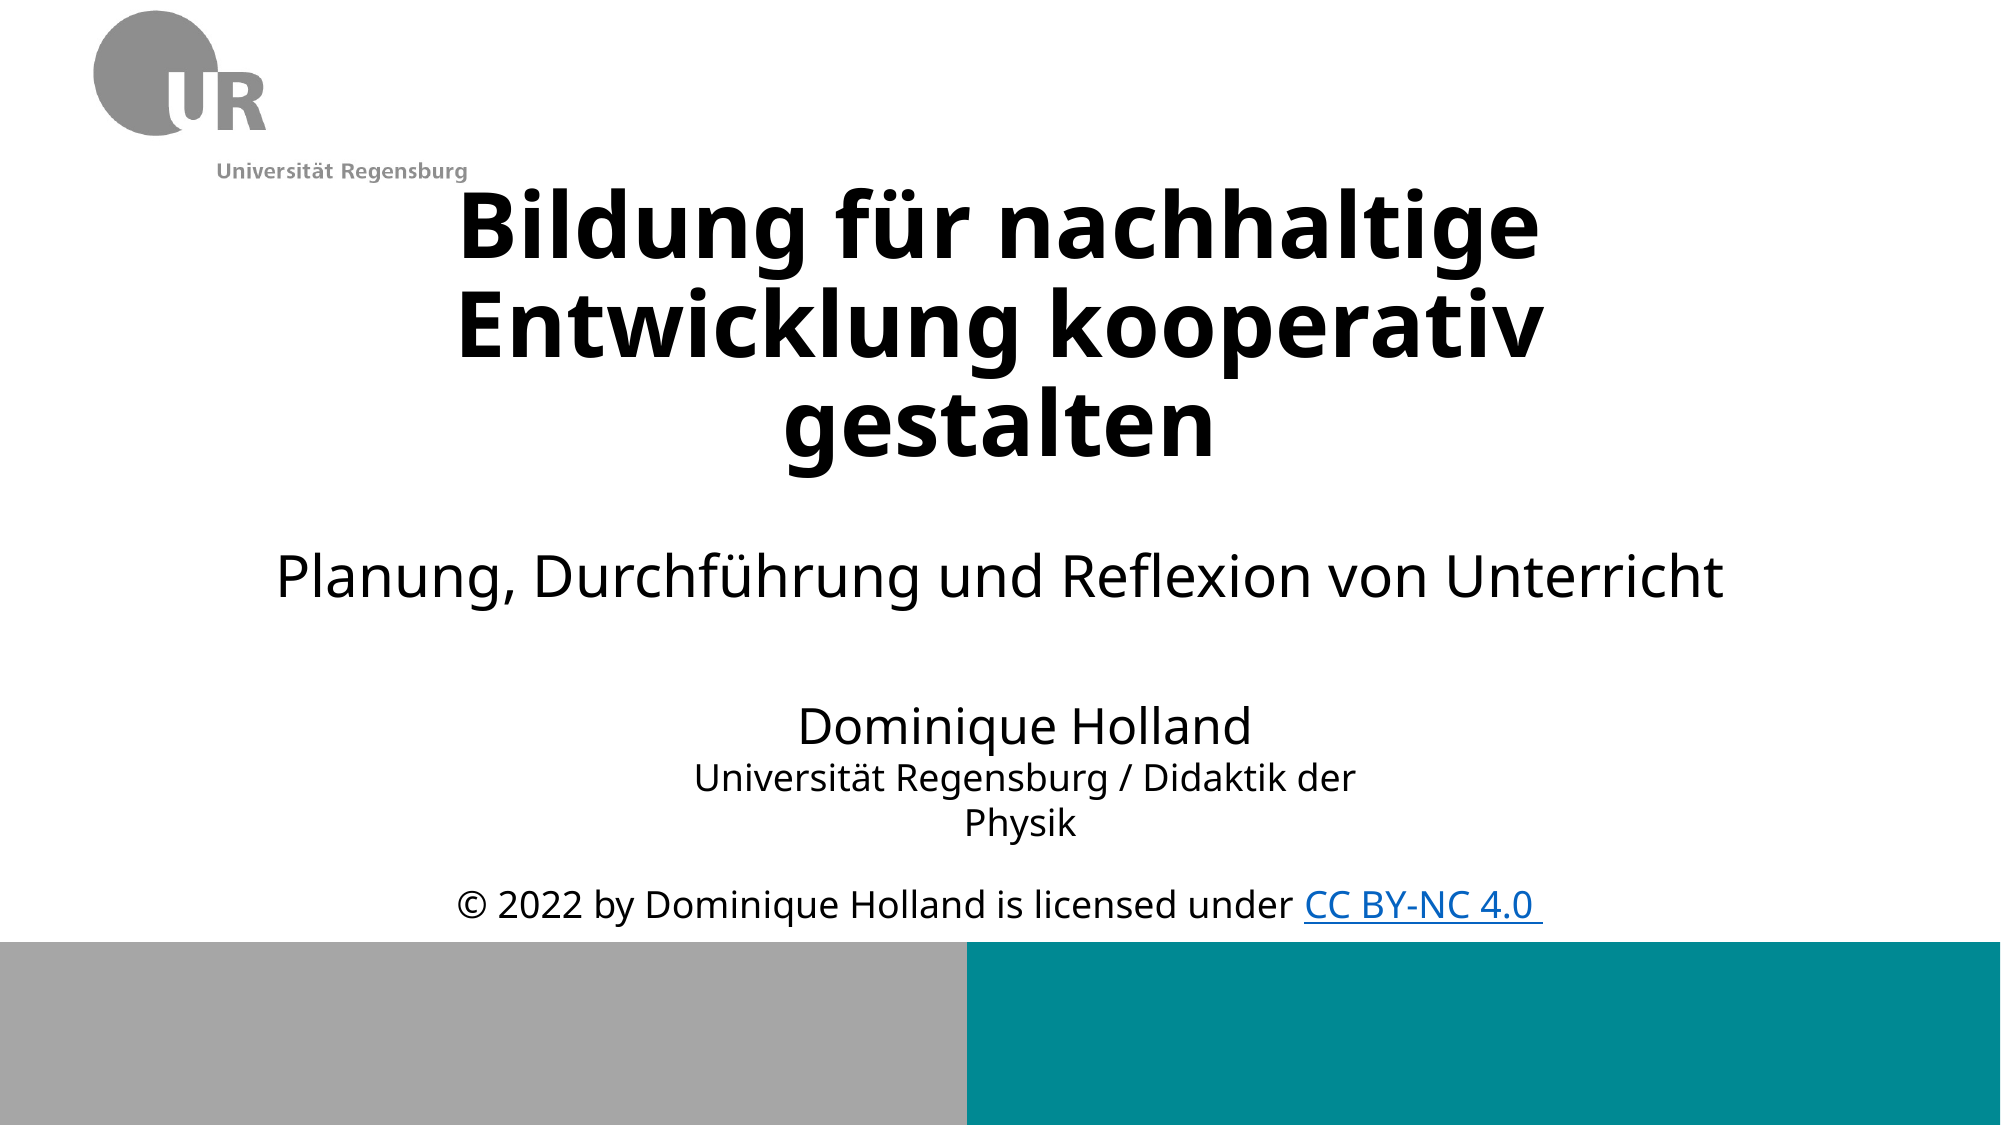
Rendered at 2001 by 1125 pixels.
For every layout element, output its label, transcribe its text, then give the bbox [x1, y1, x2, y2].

text_box Dominique Holland Universität Regensburg / Didaktik der Physik [643, 686, 1408, 873]
picture [0, 0, 480, 206]
title Bildung für nachhaltige Entwicklung kooperativ gestalten [249, 91, 1750, 484]
subtitle Planung, Durchführung und Reflexion von Unterricht [249, 539, 1750, 693]
text_box © 2022 by Dominique Holland is licensed under CC BY-NC 4.0 [441, 873, 1559, 940]
